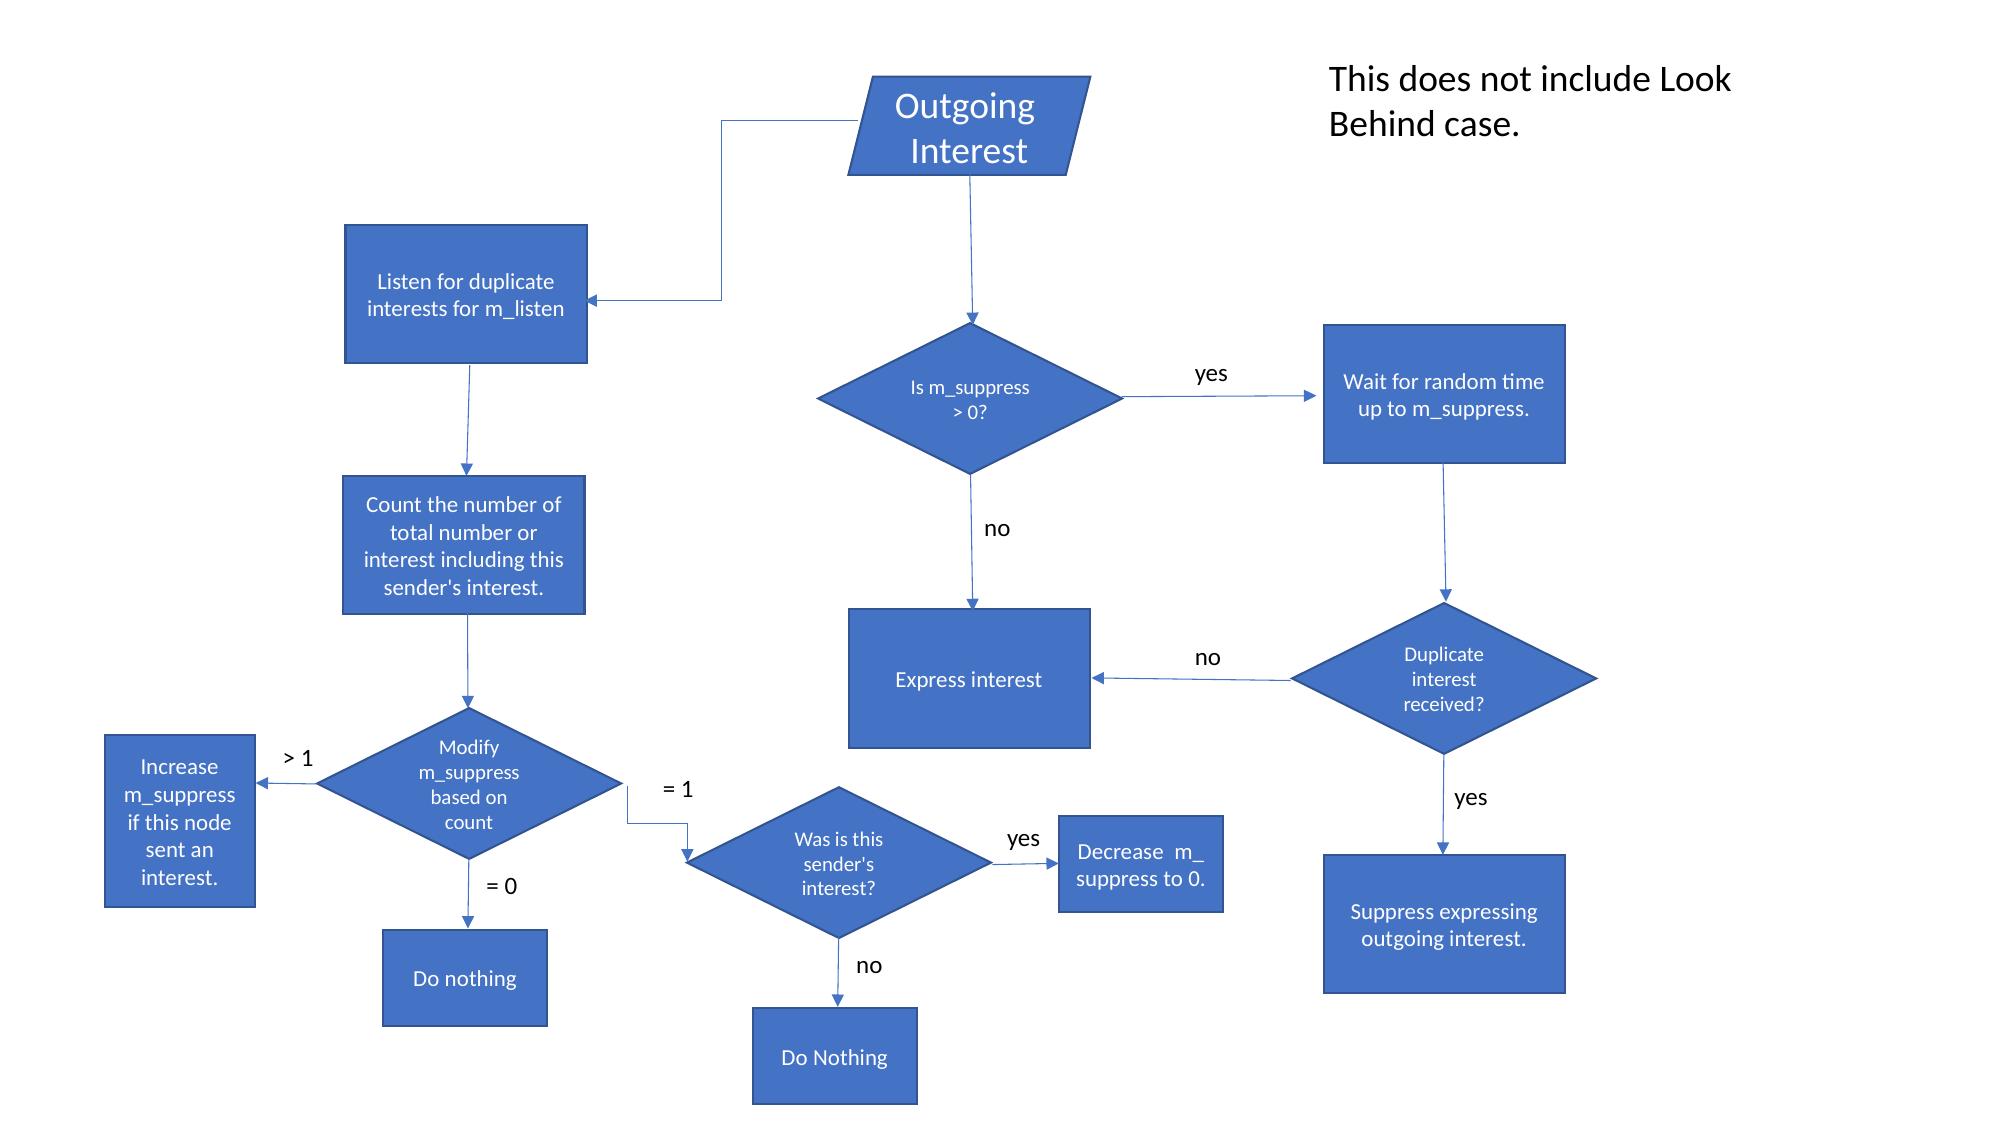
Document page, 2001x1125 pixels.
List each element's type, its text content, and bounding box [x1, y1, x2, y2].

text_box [627, 785, 688, 862]
text_box Count the number of total number or interest including this sender's interest. [342, 475, 586, 615]
text_box This does not include Look Behind case. [1313, 46, 1764, 152]
text_box Do nothing [382, 929, 548, 1027]
text_box Decrease m_suppress to 0. [1058, 815, 1224, 913]
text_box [1091, 677, 1291, 681]
text_box = 1 [647, 765, 748, 811]
text_box Suppress expressing outgoing interest. [1323, 854, 1566, 994]
text_box Was is this sender's interest? [684, 786, 994, 939]
text_box no [973, 504, 1069, 550]
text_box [969, 174, 973, 325]
text_box > 1 [267, 733, 368, 779]
text_box no [841, 940, 941, 986]
text_box yes [1179, 348, 1280, 394]
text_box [466, 365, 470, 476]
text_box Modify m_suppress based on count [317, 707, 624, 860]
text_box Wait for random time up to m_suppress. [1323, 324, 1566, 464]
text_box no [1179, 633, 1280, 677]
text_box = 0 [471, 862, 571, 908]
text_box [1443, 461, 1447, 602]
text_box Outgoing Interest [859, 75, 1092, 176]
text_box yes [992, 813, 1092, 859]
text_box Duplicate interest received? [1291, 602, 1599, 755]
text_box Express interest [848, 608, 1091, 749]
text_box Listen for duplicate interests for m_listen [344, 224, 588, 364]
text_box yes [1444, 773, 1539, 818]
text_box Do Nothing [752, 1007, 918, 1105]
text_box Is m_suppress > 0? [815, 322, 1125, 476]
text_box Increase m_suppress if this node sent an interest. [104, 734, 256, 908]
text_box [584, 120, 859, 301]
